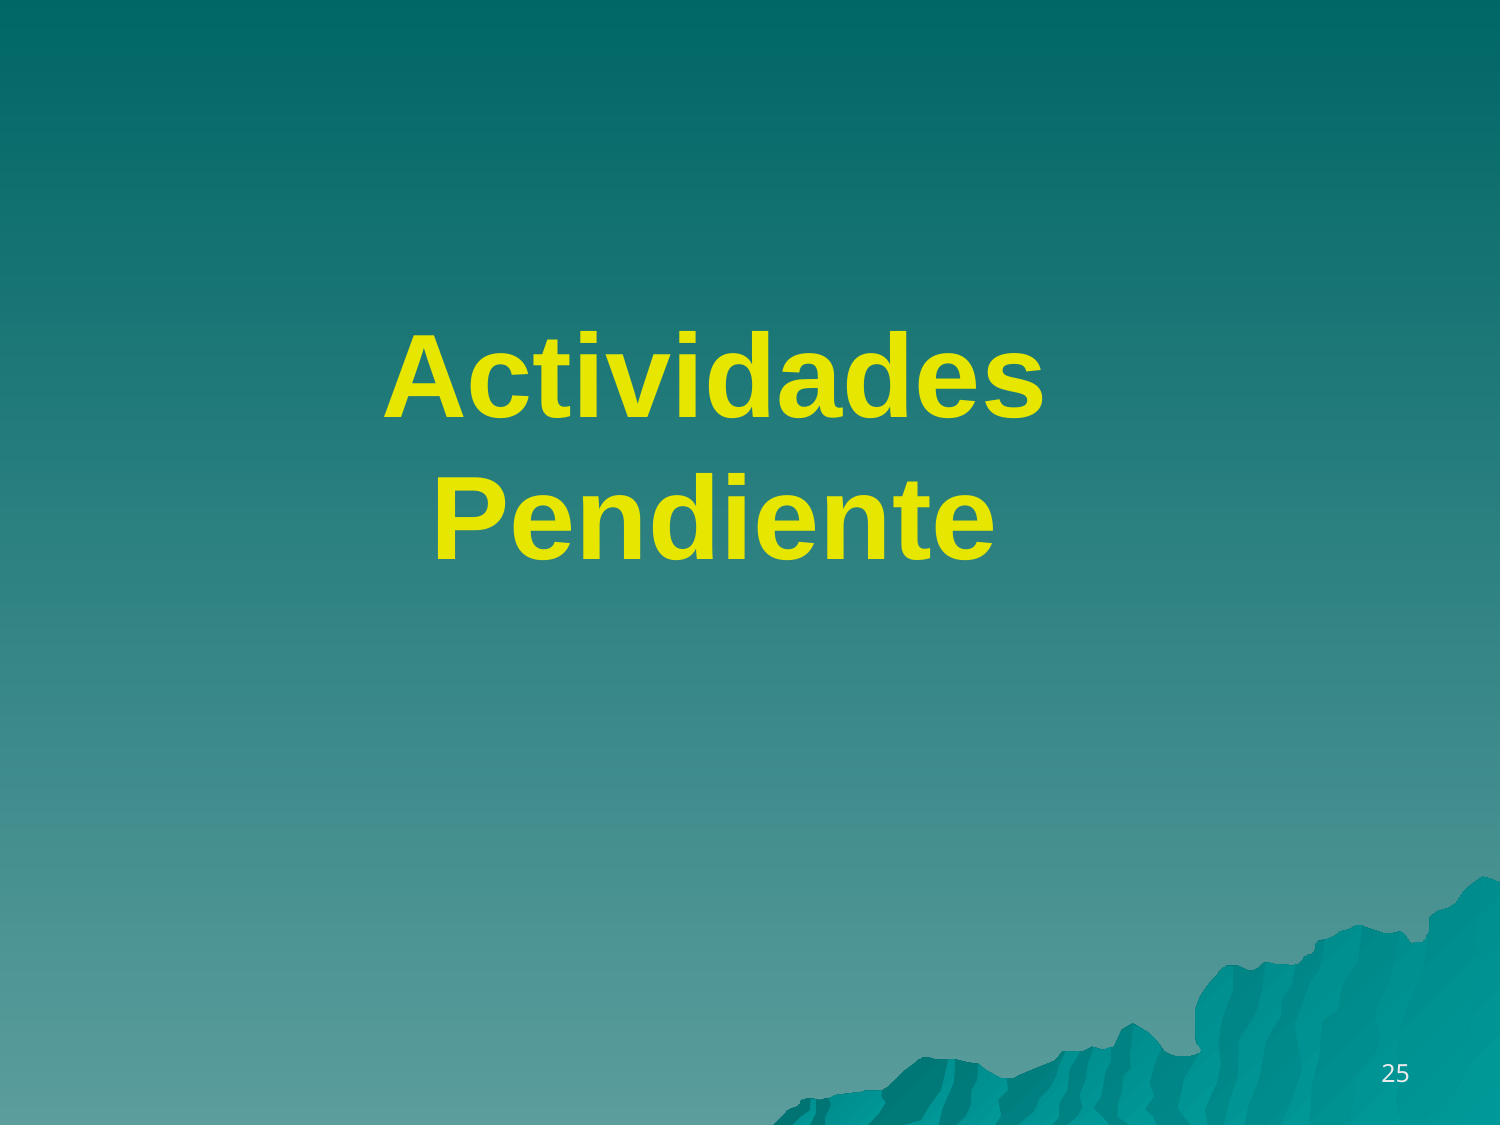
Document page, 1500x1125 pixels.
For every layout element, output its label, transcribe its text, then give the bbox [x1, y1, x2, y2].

title Actividades Pendiente [76, 349, 1353, 592]
slide_number 25 [1074, 1023, 1426, 1100]
